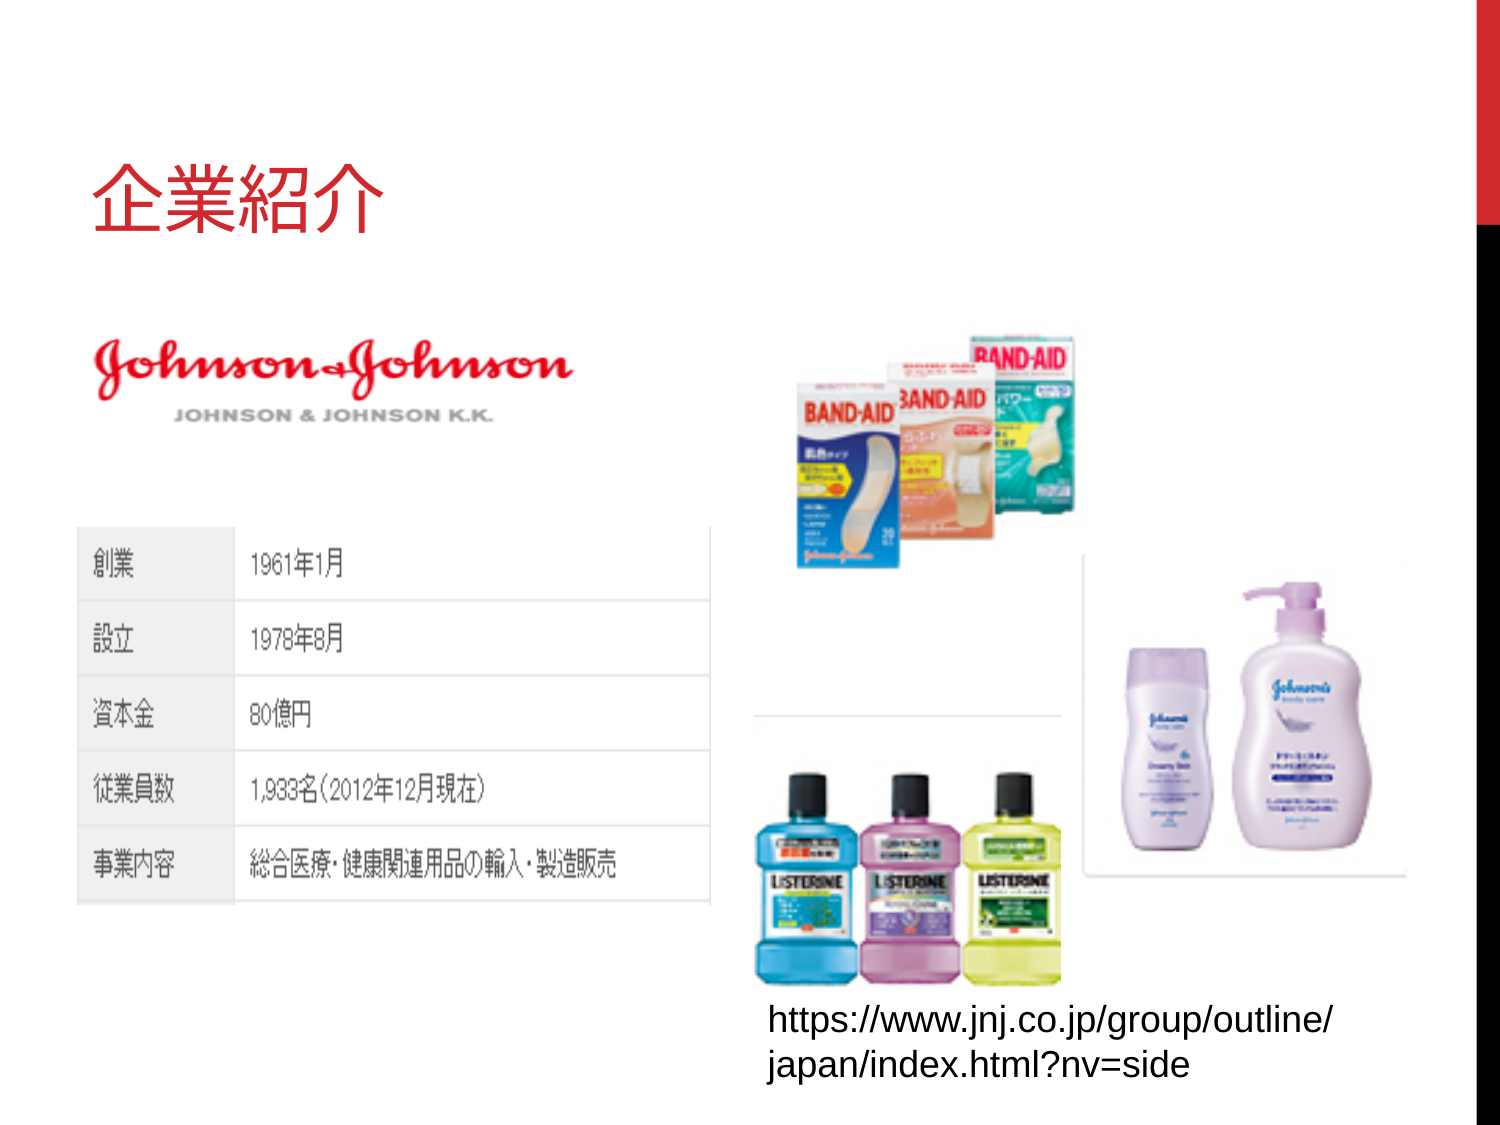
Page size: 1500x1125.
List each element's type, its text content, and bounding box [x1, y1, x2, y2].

picture [76, 313, 598, 450]
text_box https://www.jnj.co.jp/group/outline/japan/index.html?nv=side [752, 987, 1447, 1093]
picture [784, 290, 1408, 879]
title 企業紹介 [75, 25, 1025, 250]
picture [752, 715, 1061, 1024]
picture [76, 526, 711, 906]
